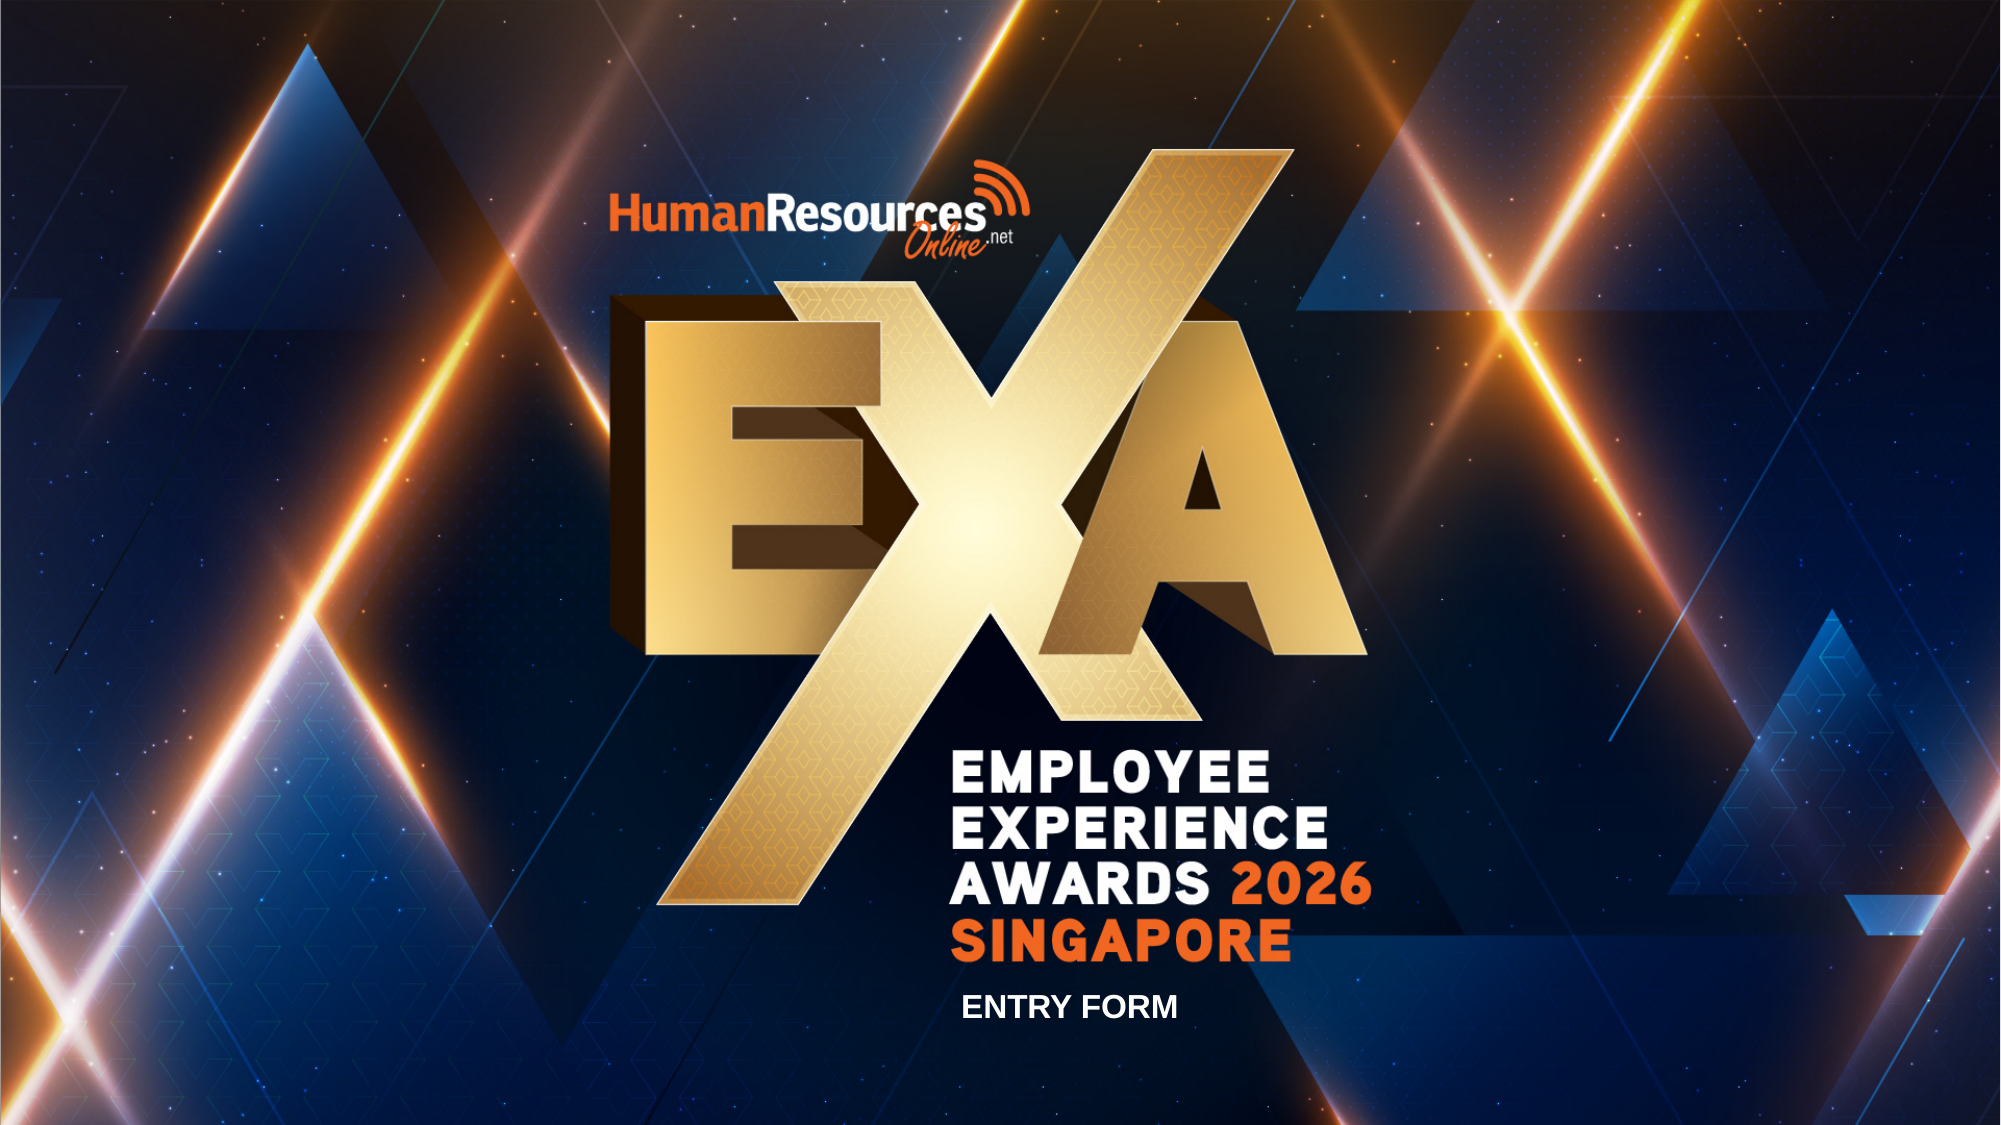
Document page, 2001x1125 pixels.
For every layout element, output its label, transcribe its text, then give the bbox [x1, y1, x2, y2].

picture [0, 0, 2001, 1125]
text_box ENTRY FORM [946, 977, 2000, 1033]
